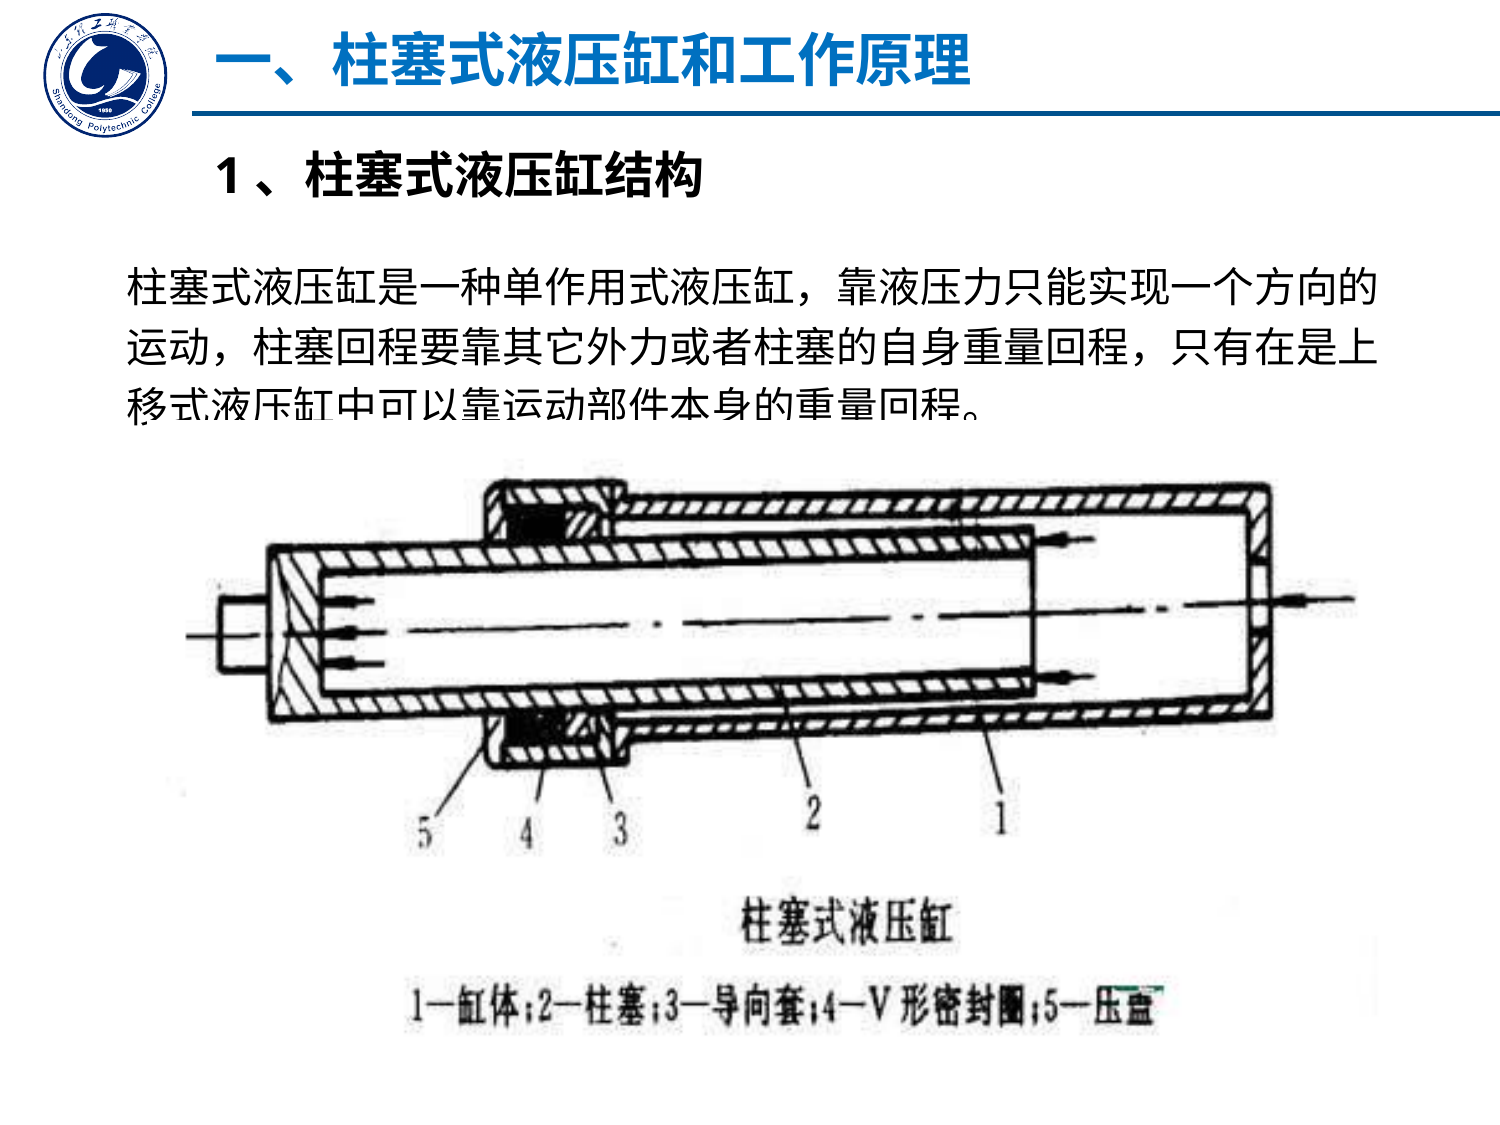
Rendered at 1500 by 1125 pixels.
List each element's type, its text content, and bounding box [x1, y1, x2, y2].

text_box 柱塞式液压缸是一种单作用式液压缸，靠液压力只能实现一个方向的运动，柱塞回程要靠其它外力或者柱塞的自身重量回程，只有在是上移式液压缸中可以靠运动部件本身的重量回程。 [112, 243, 1435, 439]
picture [43, 7, 174, 138]
picture [147, 420, 1389, 1042]
text_box 1、柱塞式液压缸结构 [199, 136, 1299, 211]
text_box 一、柱塞式液压缸和工作原理 [199, 16, 1477, 102]
